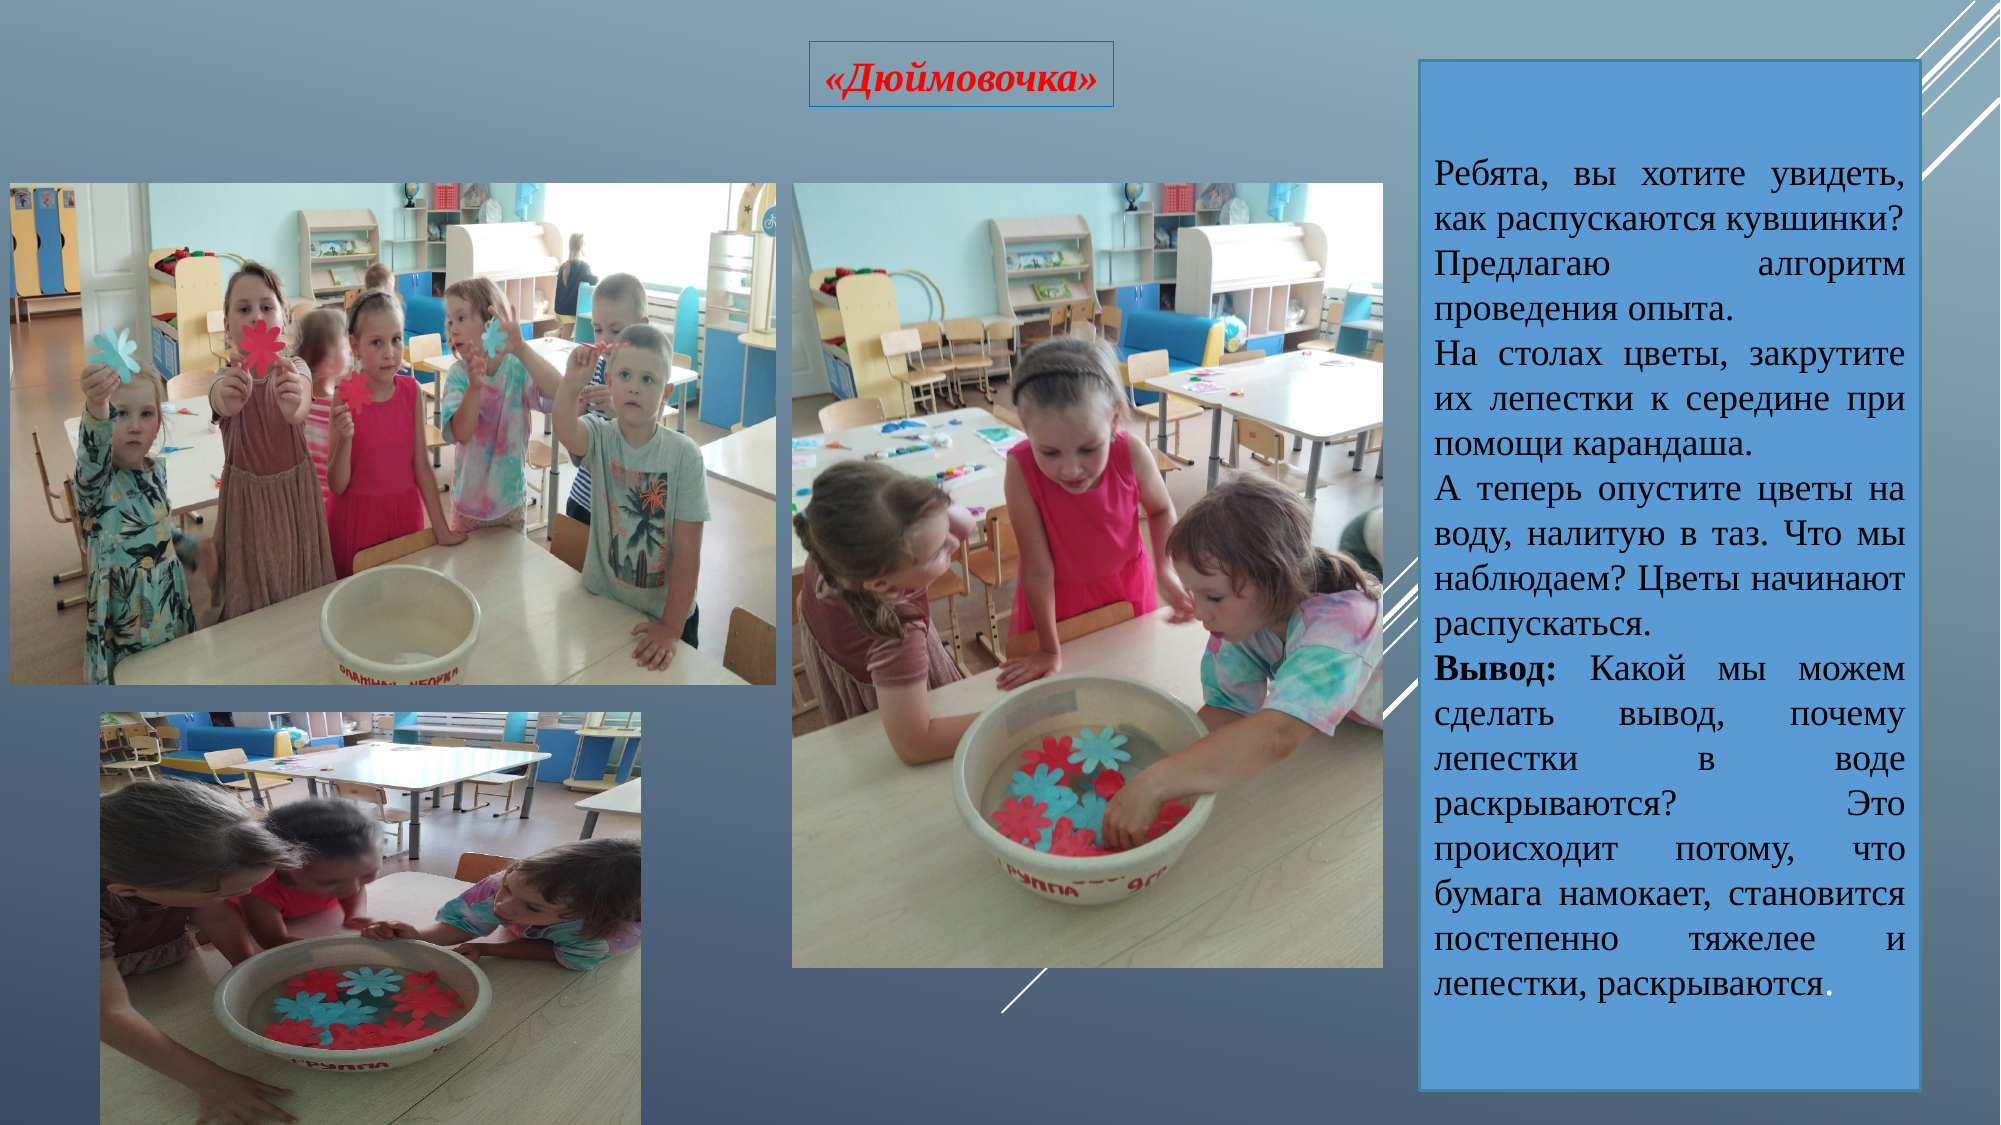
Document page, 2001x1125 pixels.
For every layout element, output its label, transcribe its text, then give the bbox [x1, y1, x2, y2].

text_box Ребята, вы хотите увидеть, как распускаются кувшинки? Предлагаю алгоритм проведения опыта. На столах цветы, закрутите их лепестки к середине при помощи карандаша. А теперь опустите цветы на воду, налитую в таз. Что мы наблюдаем? Цветы начинают распускаться. Вывод: Какой мы можем сделать вывод, почему лепестки в воде раскрываются? Это происходит потому, что бумага намокает, становится постепенно тяжелее и лепестки, раскрываются. [1418, 59, 1922, 1092]
picture [100, 711, 641, 1125]
text_box «Дюймовочка» [809, 41, 1114, 107]
picture [9, 183, 777, 685]
picture [792, 183, 1383, 968]
